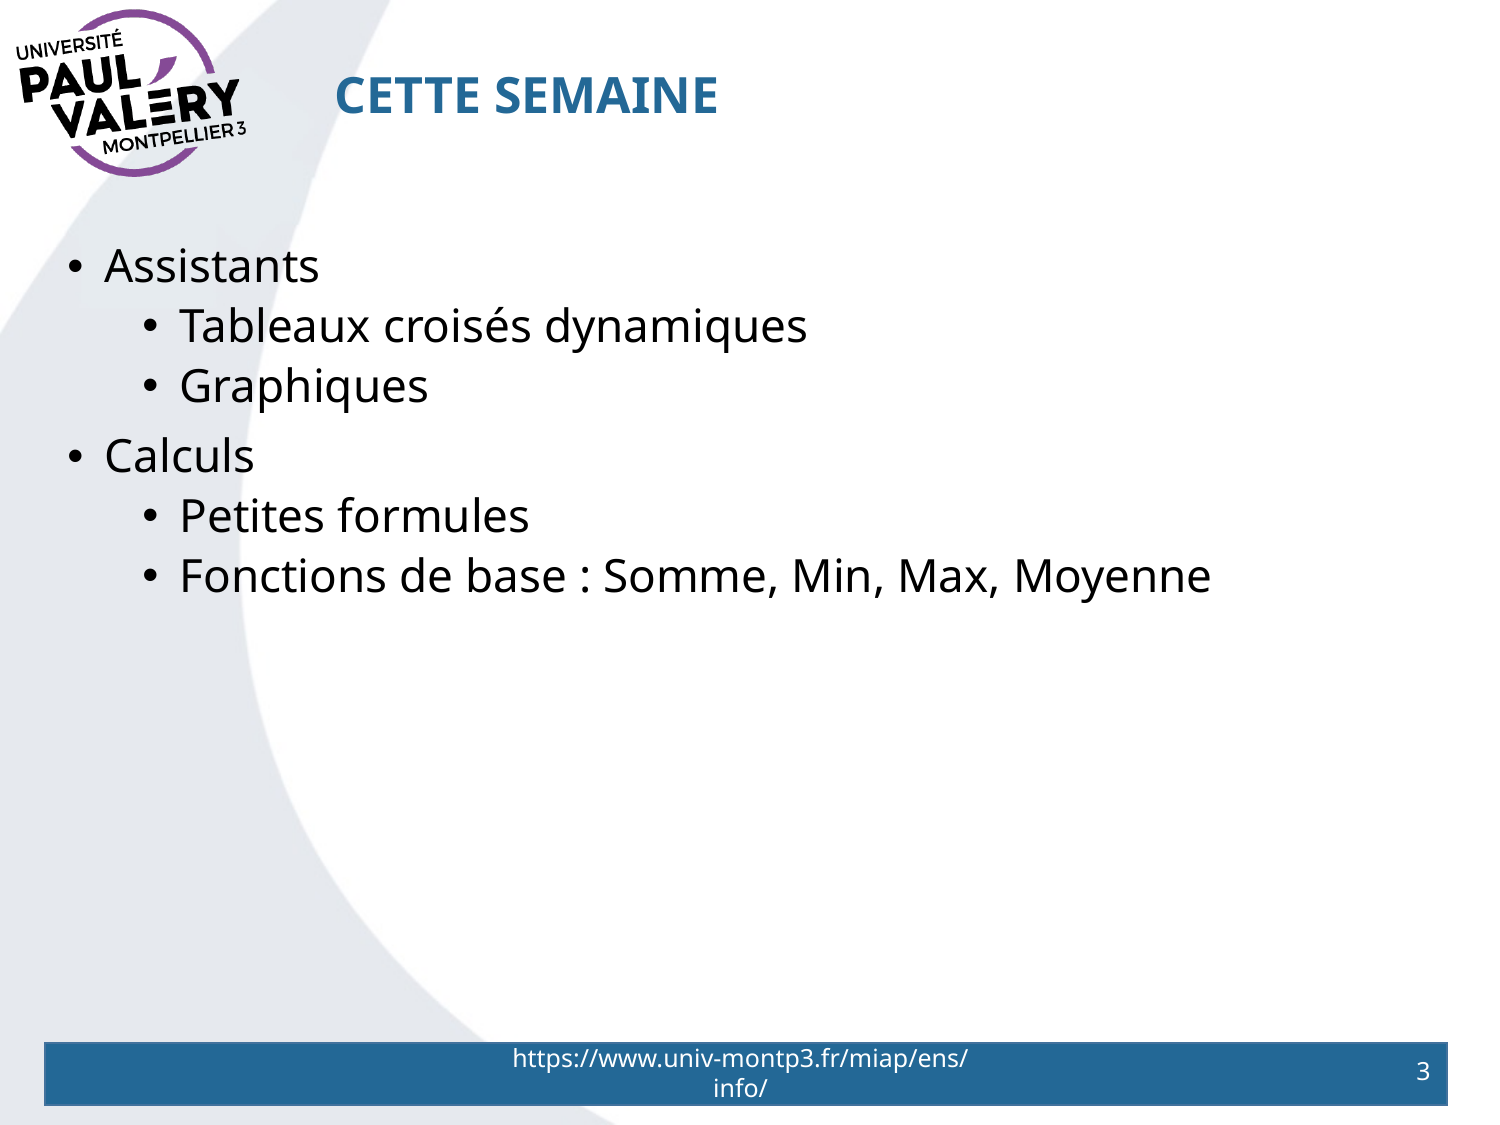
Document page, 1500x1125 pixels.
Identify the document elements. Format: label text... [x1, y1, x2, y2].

title Cette semaine [319, 28, 1446, 168]
slide_number 3 [1107, 1042, 1446, 1103]
list Assistants Tableaux croisés dynamiques Graphiques Calculs Petites formules Fonctions de base : Somme, Min, Max, Moyenne [52, 235, 1446, 1001]
footer https://www.univ-montp3.fr/miap/ens/info/ [478, 1042, 1004, 1103]
picture [0, 0, 1500, 1125]
